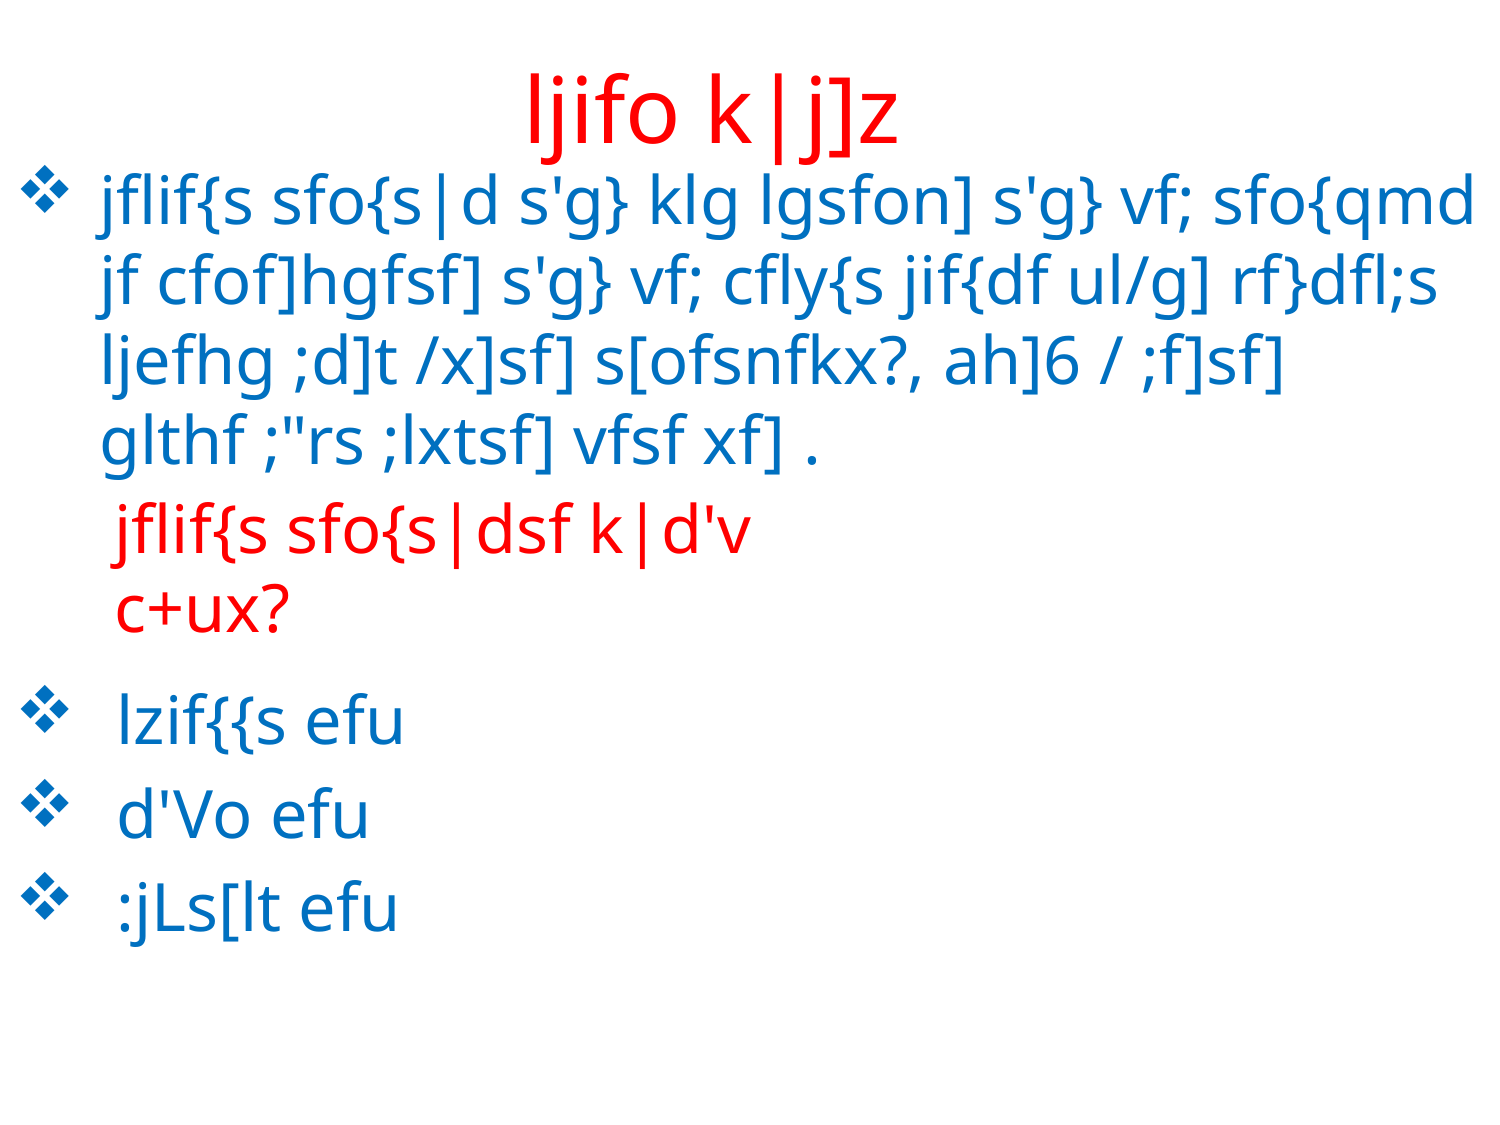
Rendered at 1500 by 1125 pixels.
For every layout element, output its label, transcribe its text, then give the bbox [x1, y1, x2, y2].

title ljifo k|j]z [75, 37, 1350, 149]
subtitle jflif{s sfo{s|d s'g} klg lgsfon] s'g} vf; sfo{qmd jf cfof]hgfsf] s'g} vf; cfly{s jif{df ul/g] rf}dfl;s ljefhg ;d]t /x]sf] s[ofsnfkx?, ah]6 / ;f]sf] glthf ;"rs ;lxtsf] vfsf xf] . lzif{{s efu d'Vo efu :jLs[lt efu [0, 149, 1500, 1125]
text_box jflif{s sfo{s|dsf k|d'v c+ux? [99, 478, 941, 654]
